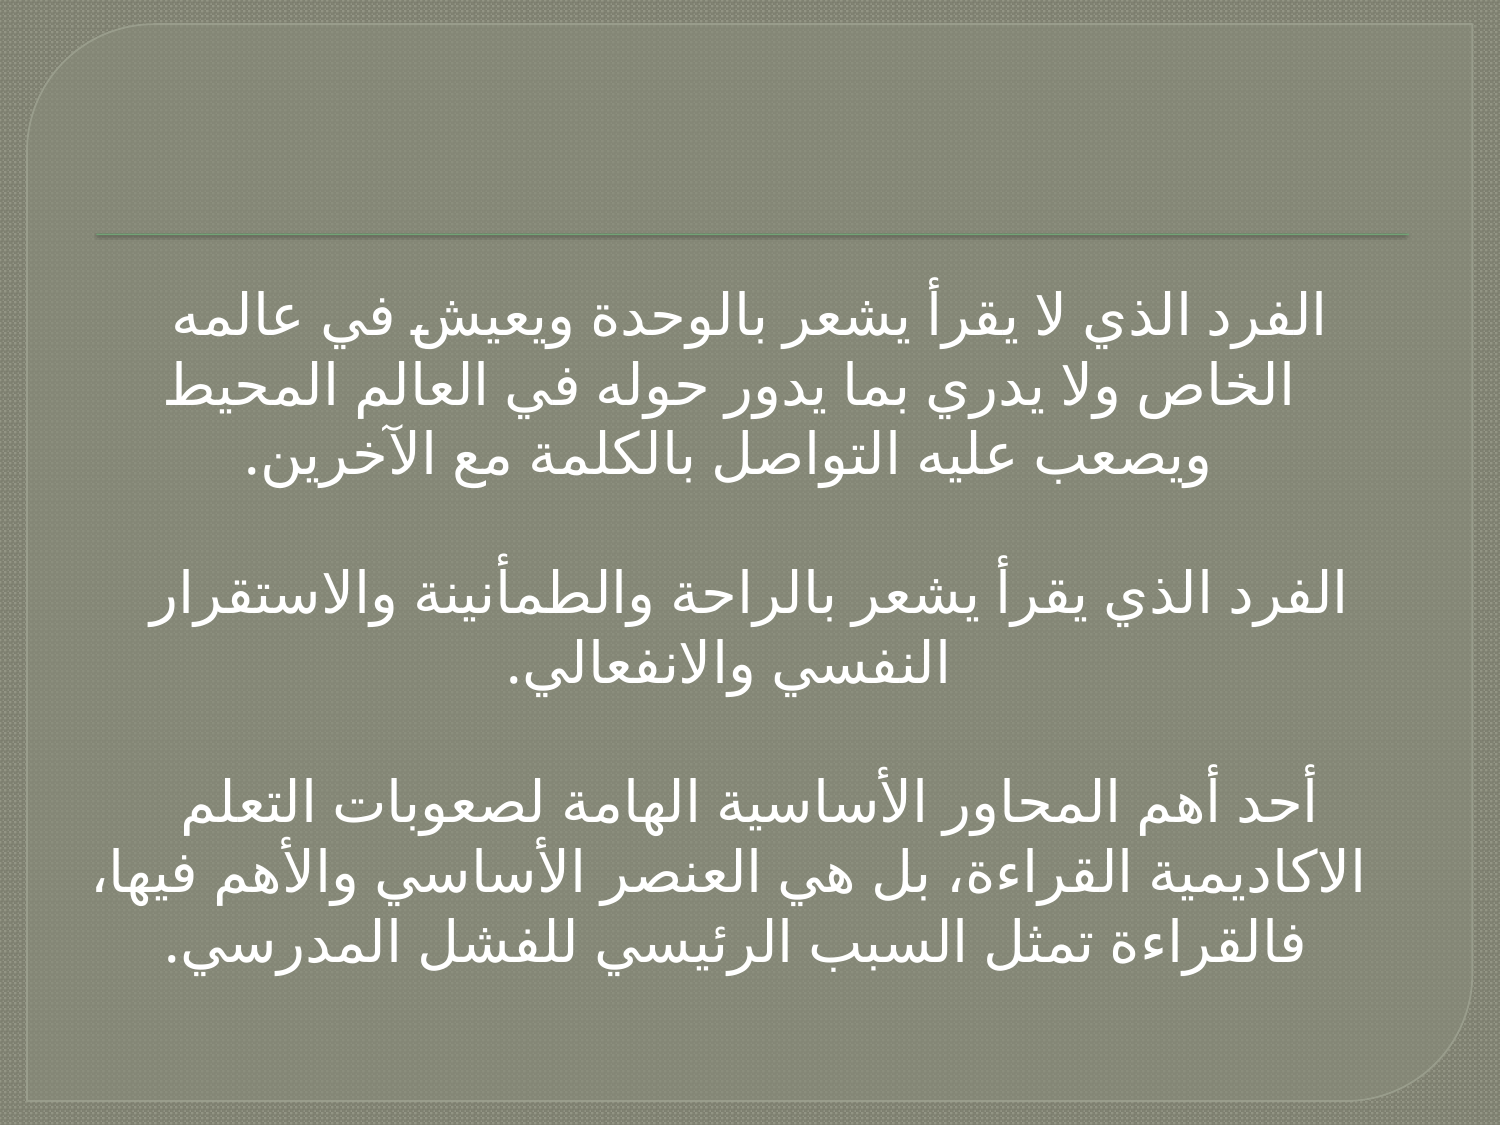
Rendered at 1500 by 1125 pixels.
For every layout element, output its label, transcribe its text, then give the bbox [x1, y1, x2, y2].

list الفرد الذي لا يقرأ يشعر بالوحدة ويعيش في عالمه الخاص ولا يدري بما يدور حوله في العالم المحيط ويصعب عليه التواصل بالكلمة مع الآخرين. الفرد الذي يقرأ يشعر بالراحة والطمأنينة والاستقرار النفسي والانفعالي. أحد أهم المحاور الأساسية الهامة لصعوبات التعلم الاكاديمية القراءة، بل هي العنصر الأساسي والأهم فيها، فالقراءة تمثل السبب الرئيسي للفشل المدرسي. [75, 270, 1425, 1013]
